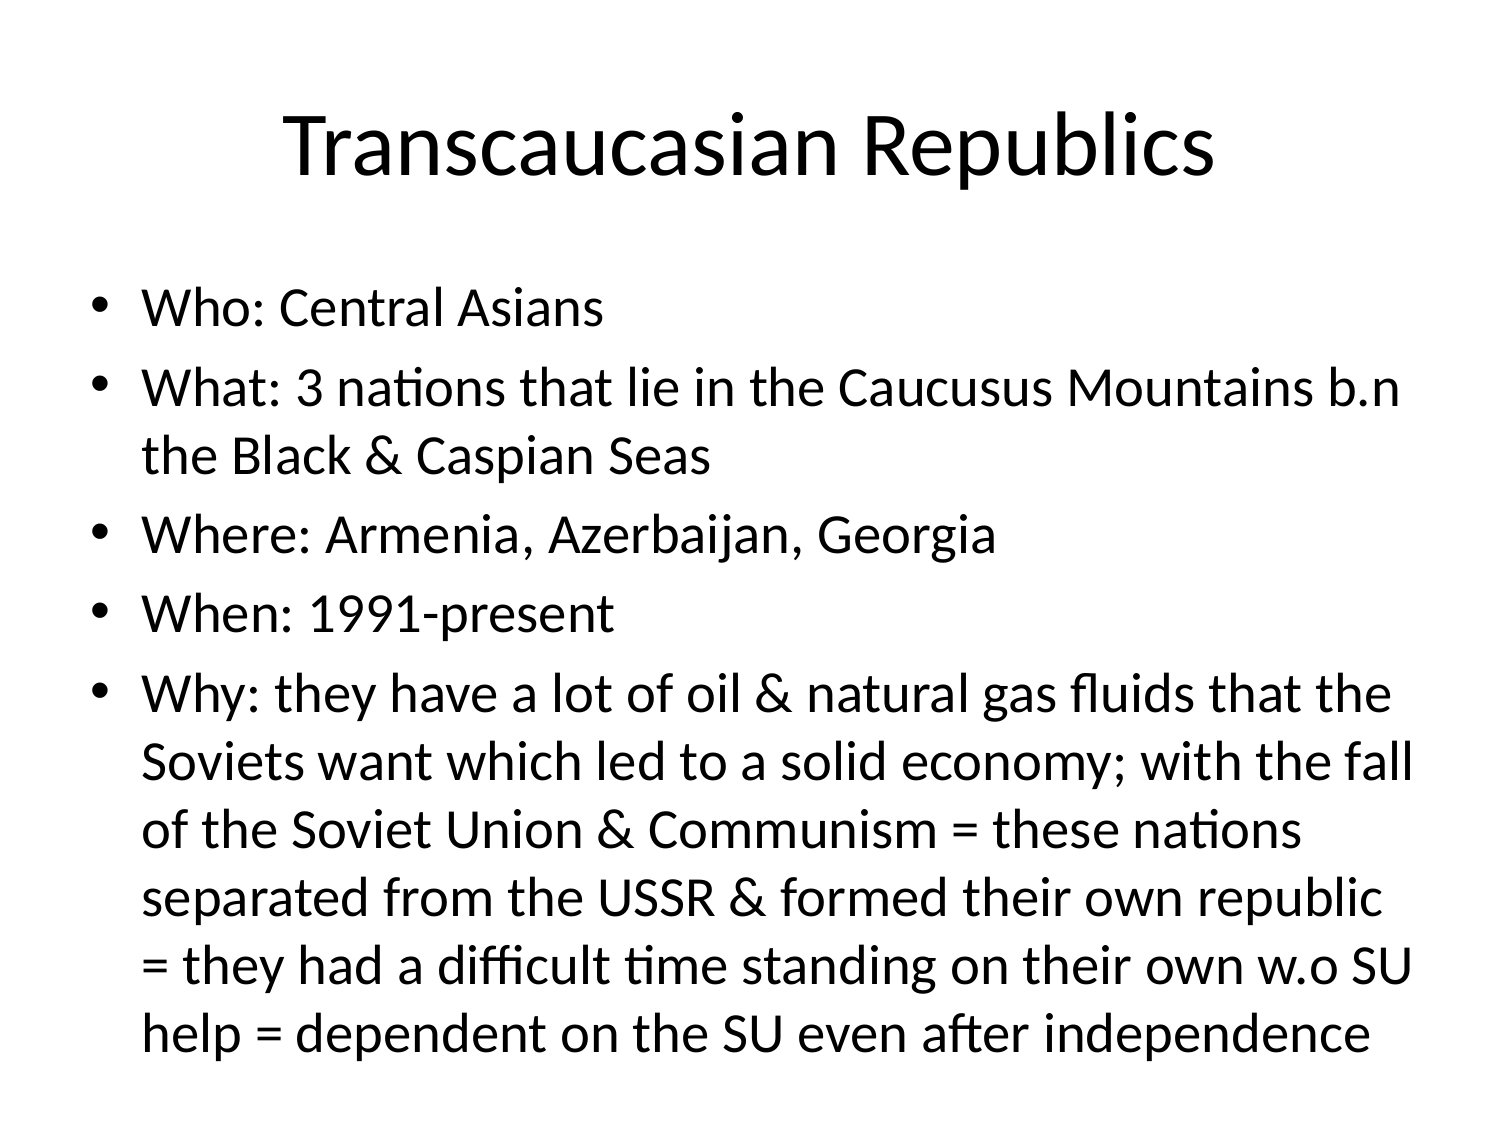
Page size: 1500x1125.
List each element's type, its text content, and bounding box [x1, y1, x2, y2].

title Transcaucasian Republics [75, 45, 1425, 233]
list Who: Central Asians What: 3 nations that lie in the Caucusus Mountains b.n the Black & Caspian Seas Where: Armenia, Azerbaijan, Georgia When: 1991-present Why: they have a lot of oil & natural gas fluids that the Soviets want which led to a solid economy; with the fall of the Soviet Union & Communism = these nations separated from the USSR & formed their own republic = they had a difficult time standing on their own w.o SU help = dependent on the SU even after independence [75, 262, 1438, 1088]
